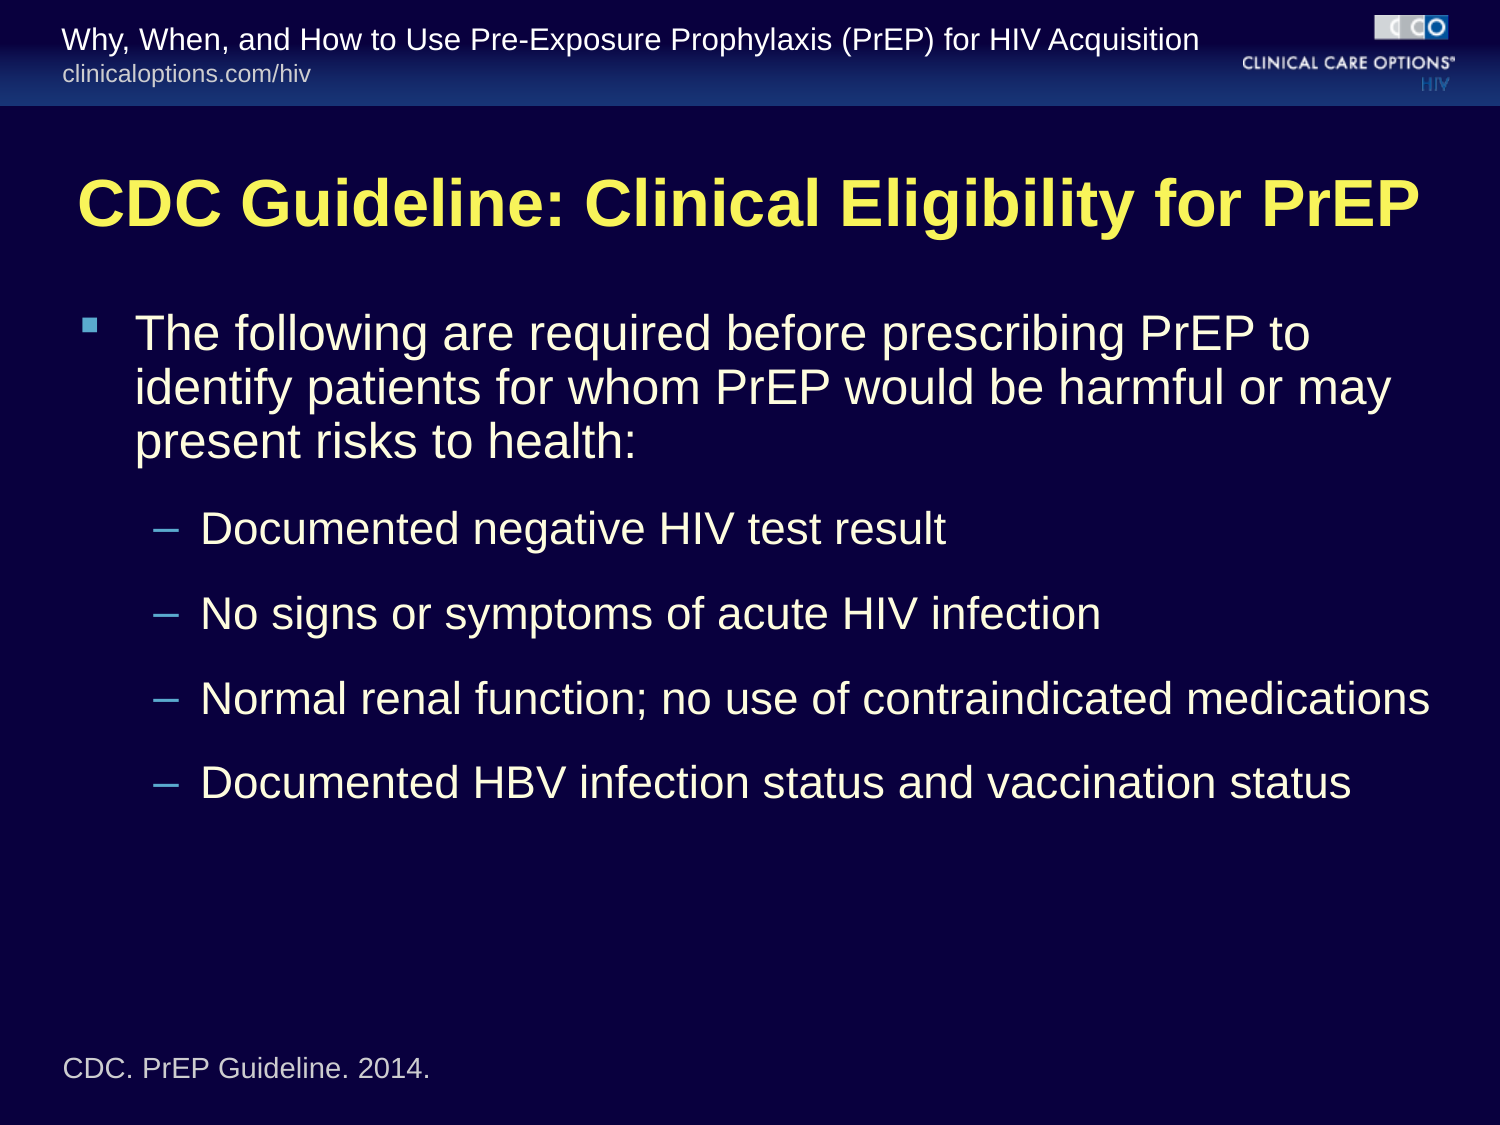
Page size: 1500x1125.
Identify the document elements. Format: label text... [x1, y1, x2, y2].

list The following are required before prescribing PrEP to identify patients for whom PrEP would be harmful or may present risks to health: Documented negative HIV test result No signs or symptoms of acute HIV infection Normal renal function; no use of contraindicated medications Documented HBV infection status and vaccination status [63, 299, 1451, 1047]
text_box CDC. PrEP Guideline. 2014. [47, 1042, 447, 1093]
title CDC Guideline: Clinical Eligibility for PrEP [62, 109, 1452, 291]
picture [1243, 15, 1455, 91]
